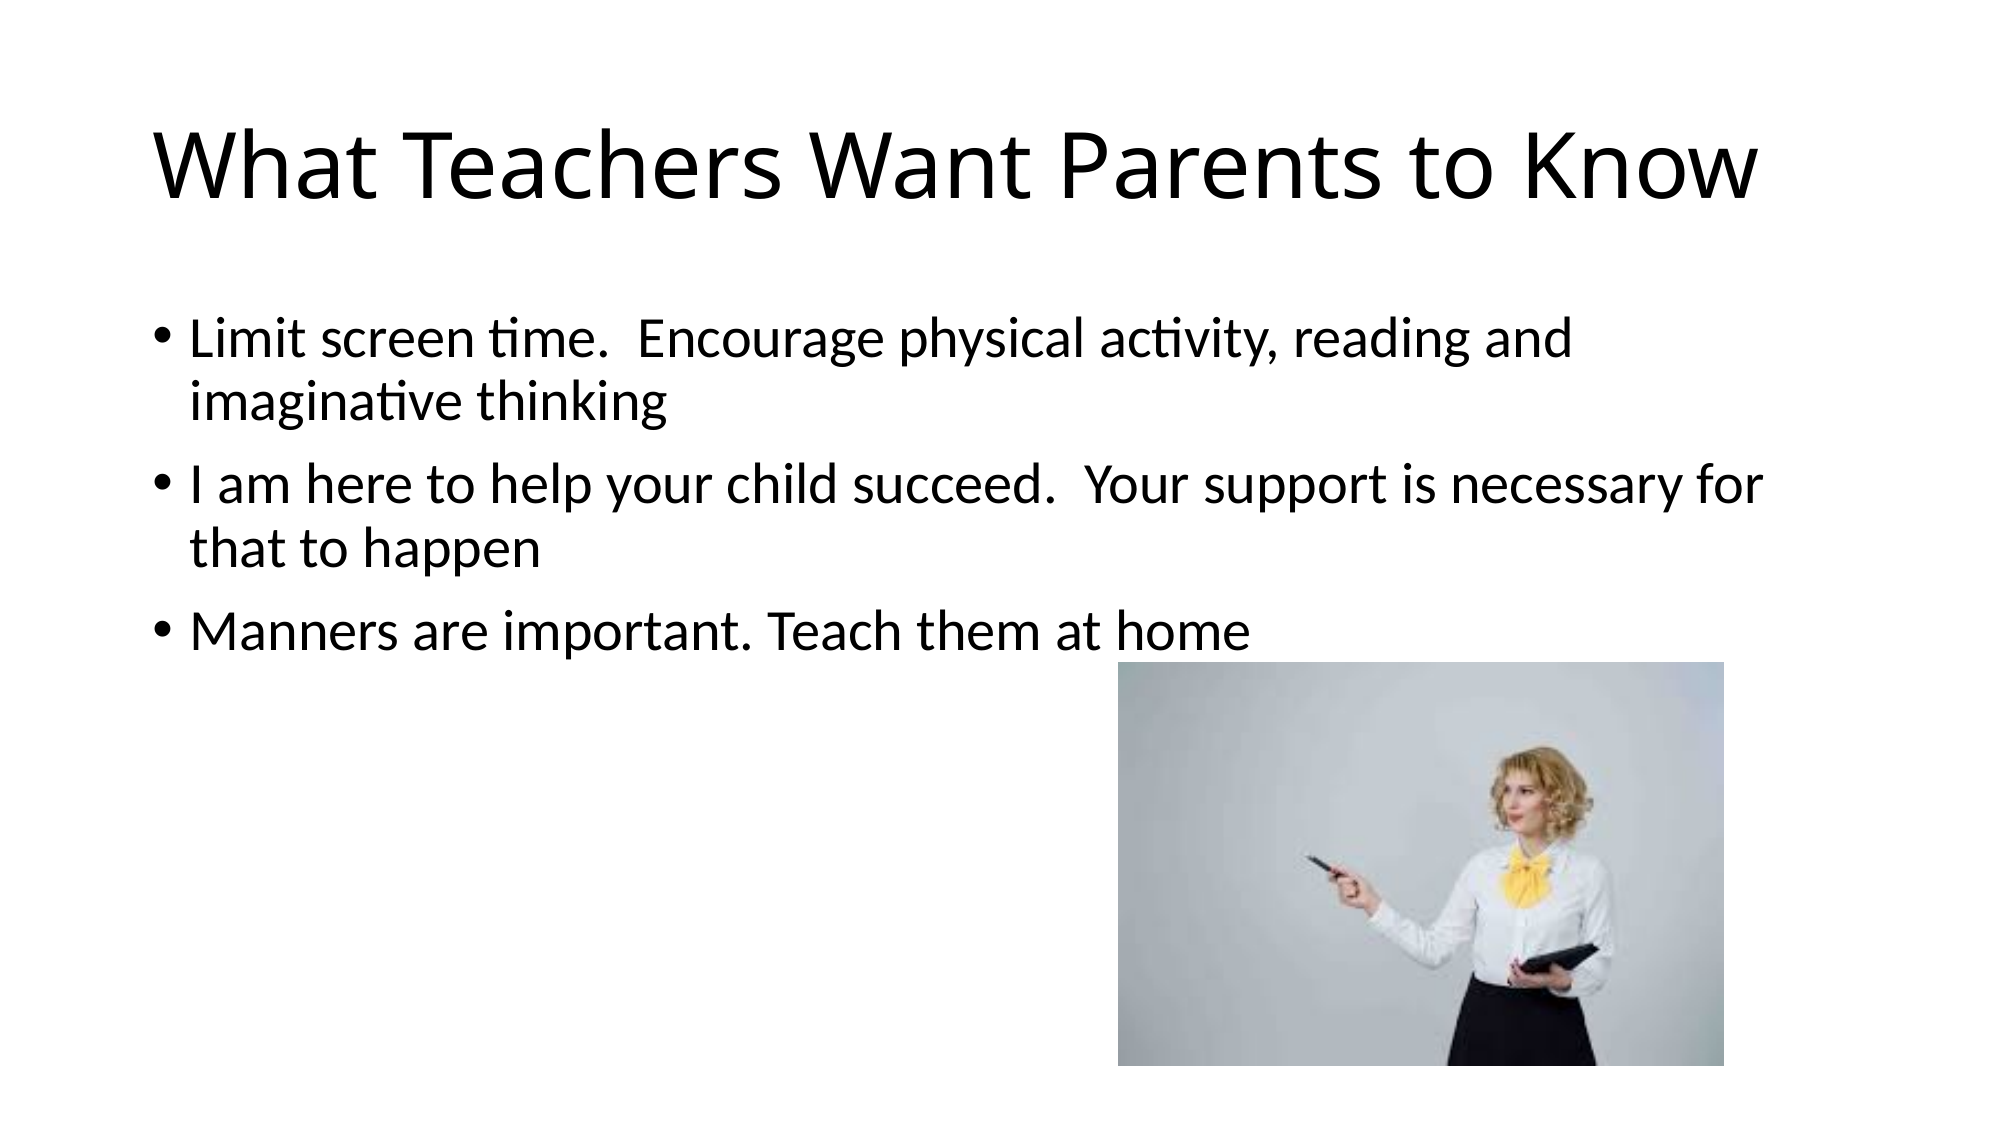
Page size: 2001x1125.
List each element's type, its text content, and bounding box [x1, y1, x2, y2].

list Limit screen time. Encourage physical activity, reading and imaginative thinking I am here to help your child succeed. Your support is necessary for that to happen Manners are important. Teach them at home [137, 299, 1863, 1014]
title What Teachers Want Parents to Know [137, 59, 1863, 278]
picture [1118, 662, 1724, 1066]
